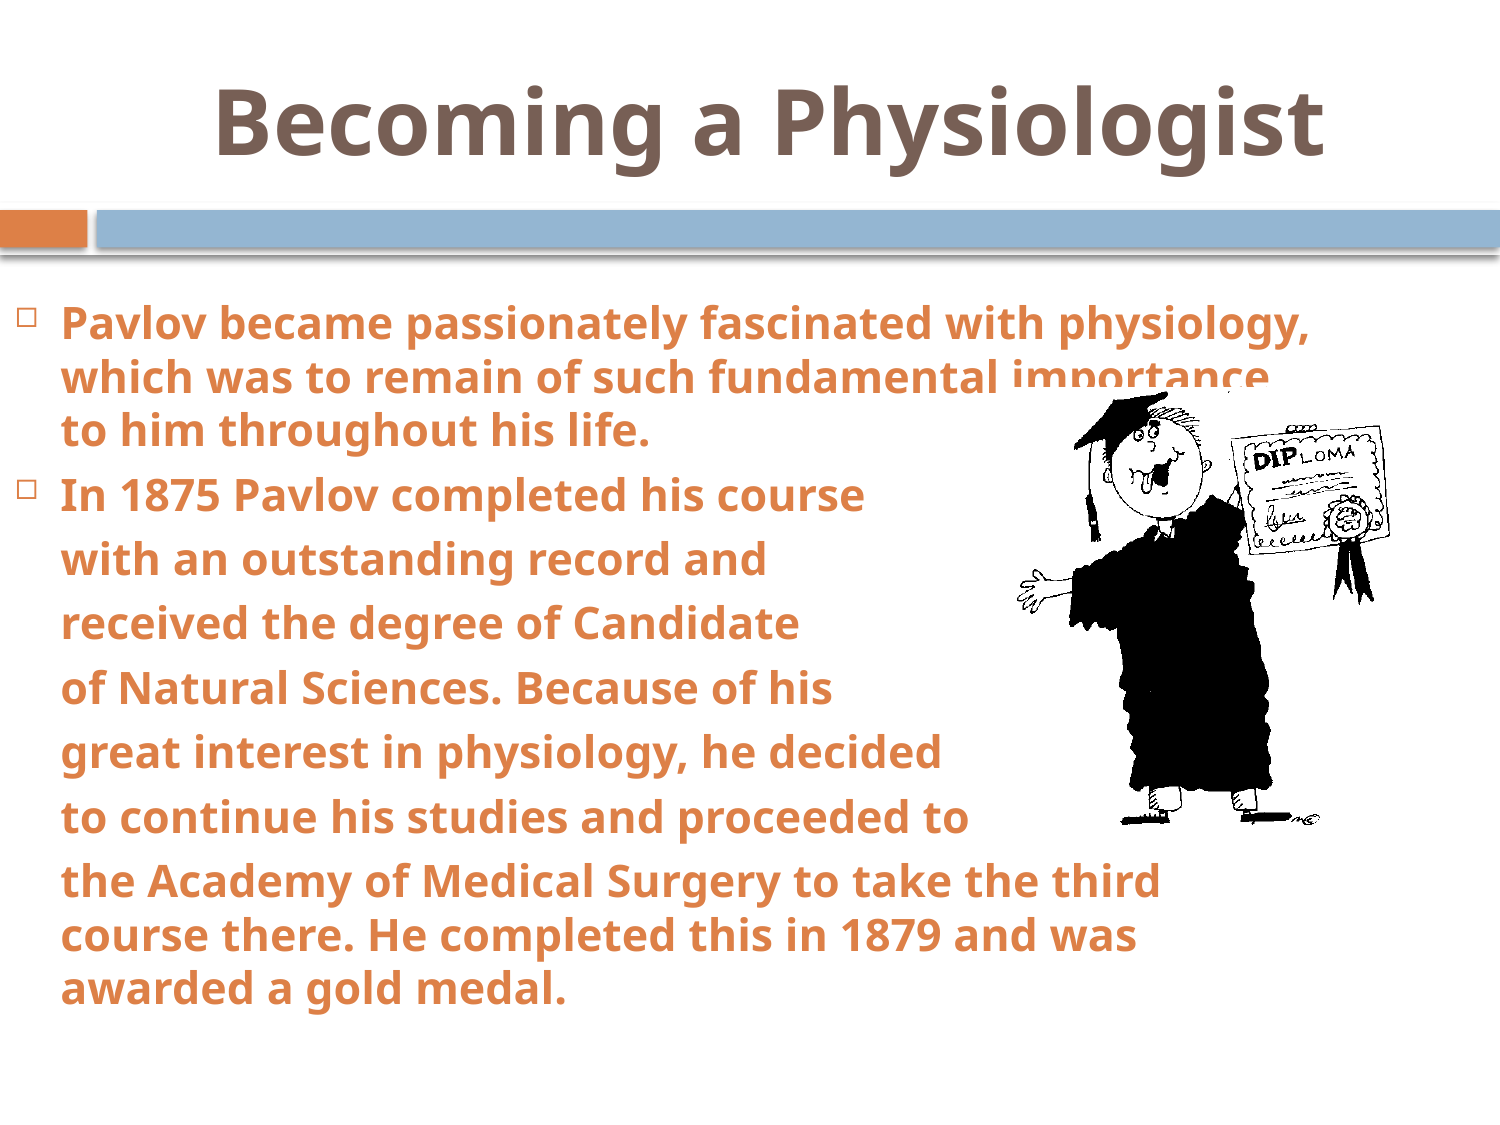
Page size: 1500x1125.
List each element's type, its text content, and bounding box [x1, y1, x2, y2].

list Pavlov became passionately fascinated with physiology, which was to remain of such fundamental importance to him throughout his life. In 1875 Pavlov completed his course with an outstanding record and received the degree of Candidate of Natural Sciences. Because of his great interest in physiology, he decided to continue his studies and proceeded to the Academy of Medical Surgery to take the third course there. He completed this in 1879 and was awarded a gold medal. [0, 287, 1338, 1025]
title Becoming a Physiologist [100, 37, 1438, 200]
picture [1012, 387, 1401, 834]
